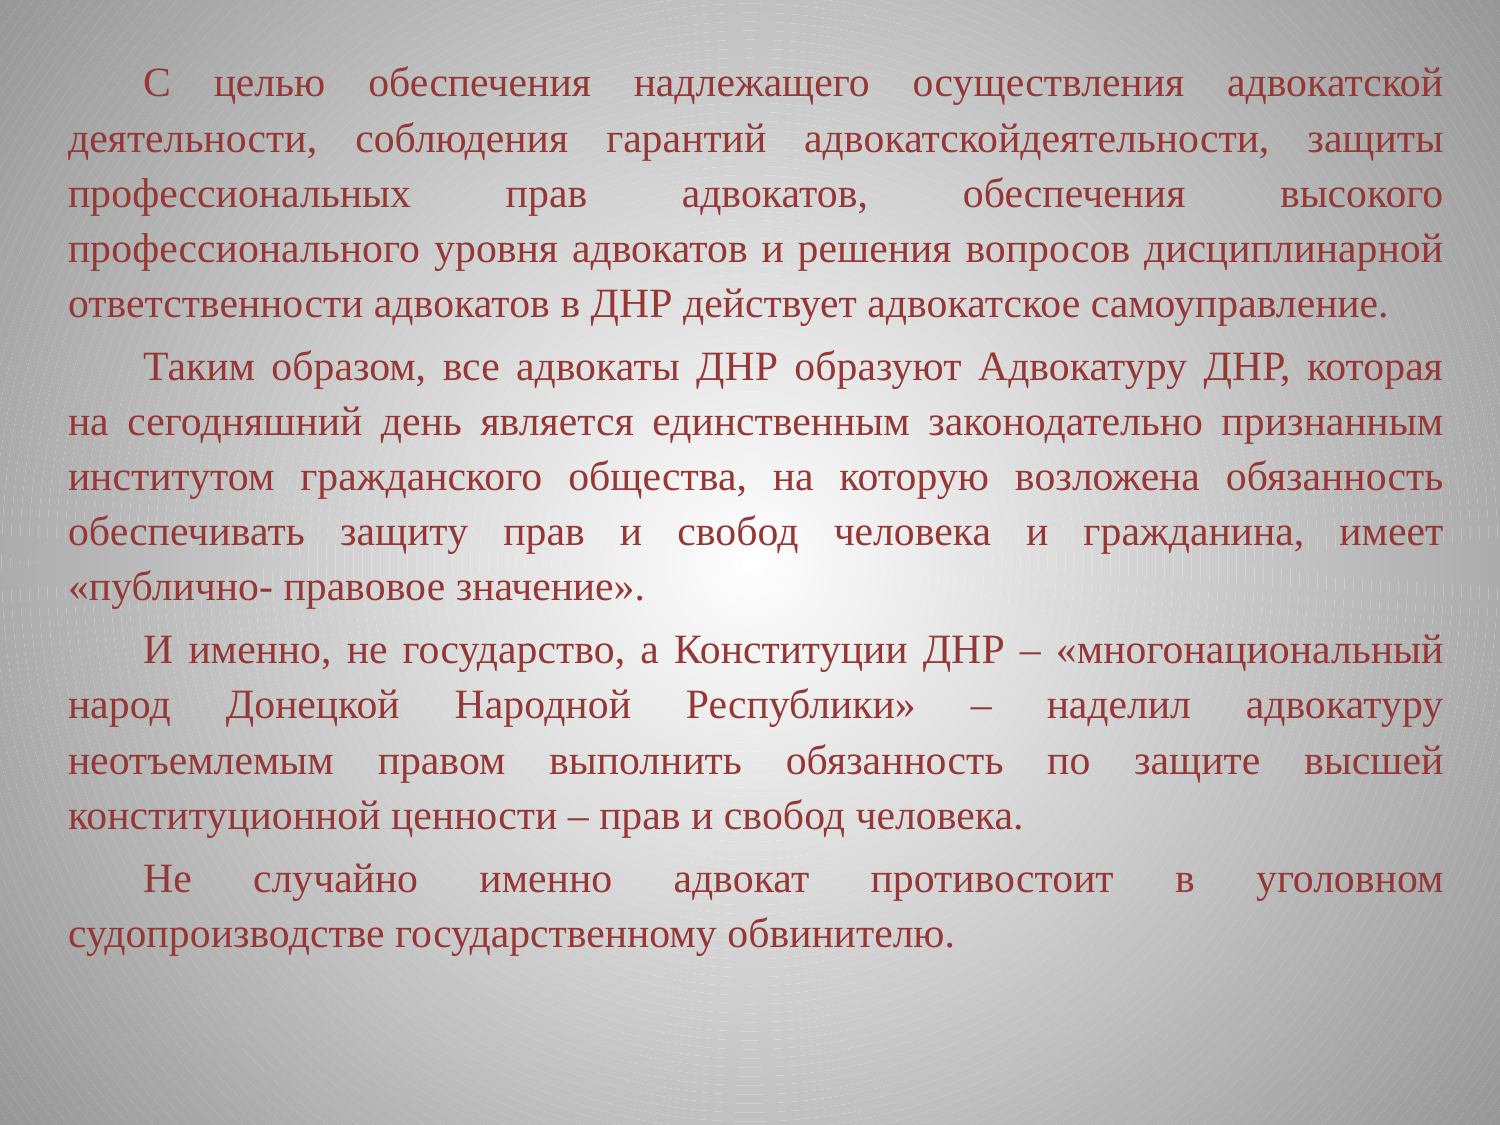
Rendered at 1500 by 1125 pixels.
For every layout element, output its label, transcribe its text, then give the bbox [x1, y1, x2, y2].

list С целью обеспечения надлежащего осуществления адвокатской деятельности, соблюдения гарантий адвокатскойдеятельности, защиты профессиональных прав адвокатов, обеспечения высокого профессионального уровня адвокатов и решения вопросов дисциплинарной ответственности адвокатов в ДНР действует адвокатское самоуправление. Таким образом, все адвокаты ДНР образуют Адвокатуру ДНР, которая на сегодняшний день является единственным законодательно признанным институтом гражданского общества, на которую возложена обязанность обеспечивать защиту прав и свобод человека и гражданина, имеет «публично- правовое значение». И именно, не государство, а Конституции ДНР – «многонациональный народ Донецкой Народной Республики» – наделил адвокатуру неотъемлемым правом выполнить обязанность по защите высшей конституционной ценности – прав и свобод человека. Не случайно именно адвокат противостоит в уголовном судопроизводстве государственному обвинителю. [53, 42, 1459, 1059]
